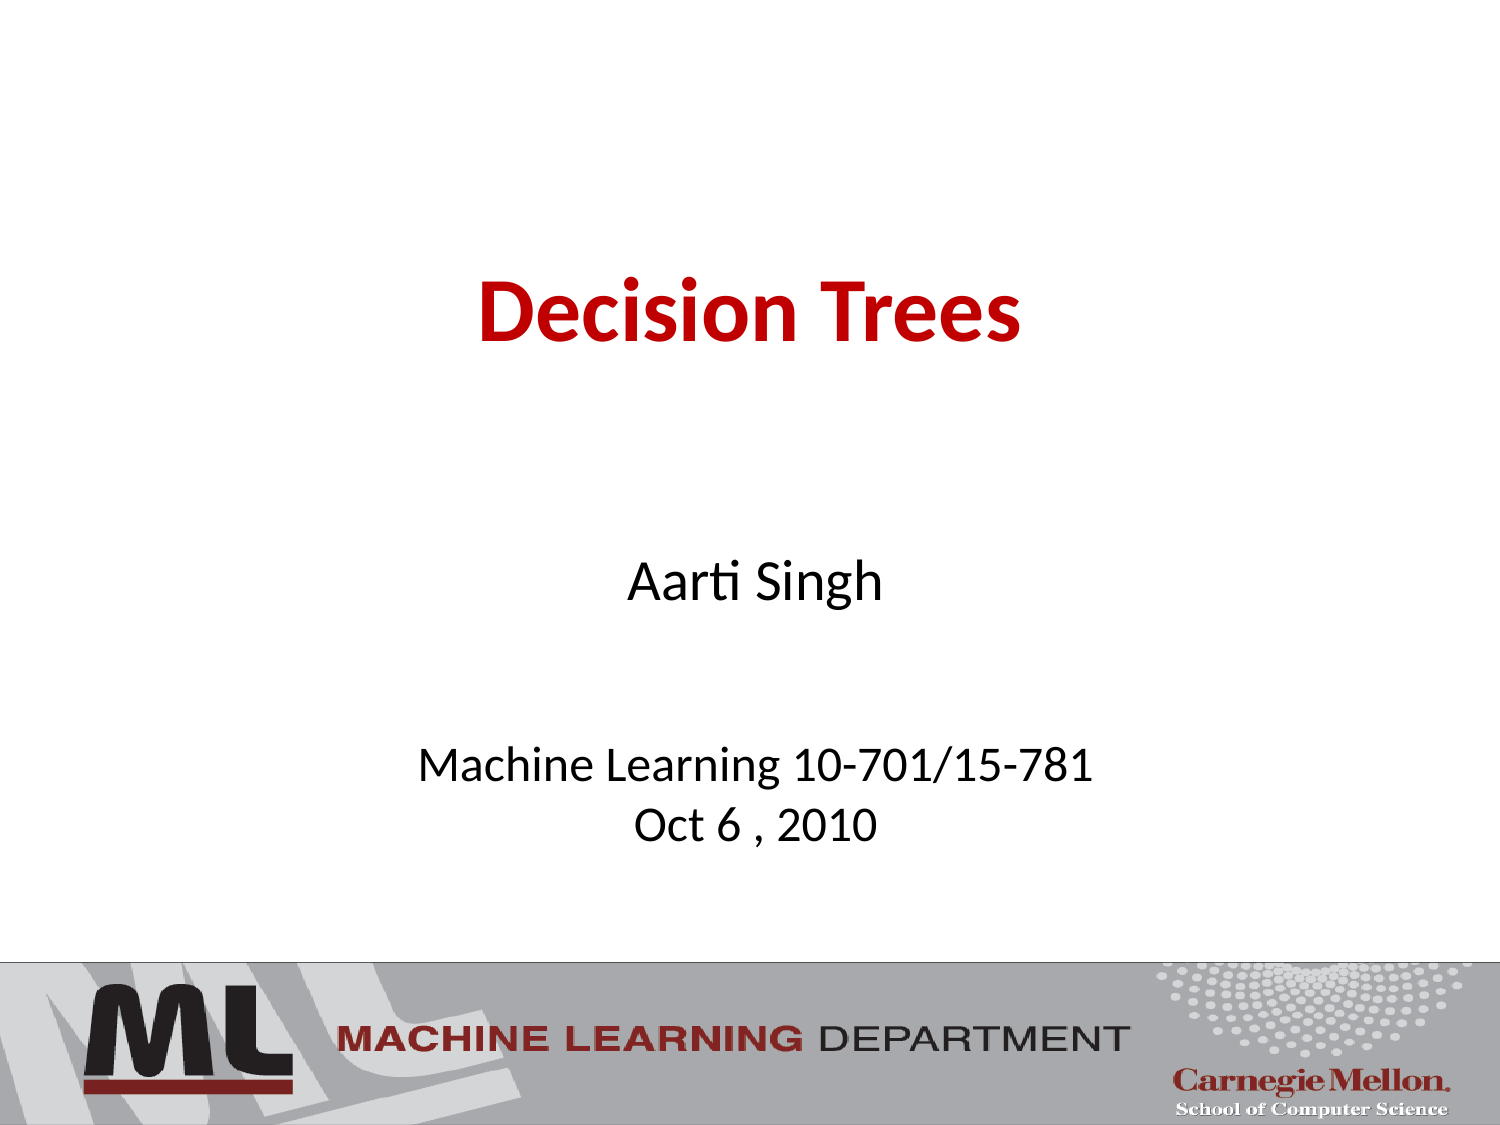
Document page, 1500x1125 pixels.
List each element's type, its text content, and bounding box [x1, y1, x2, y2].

title Decision Trees [75, 183, 1425, 425]
picture [0, 962, 1500, 1125]
text_box Aarti Singh Machine Learning 10-701/15-781 Oct 6 , 2010 [402, 534, 1109, 860]
